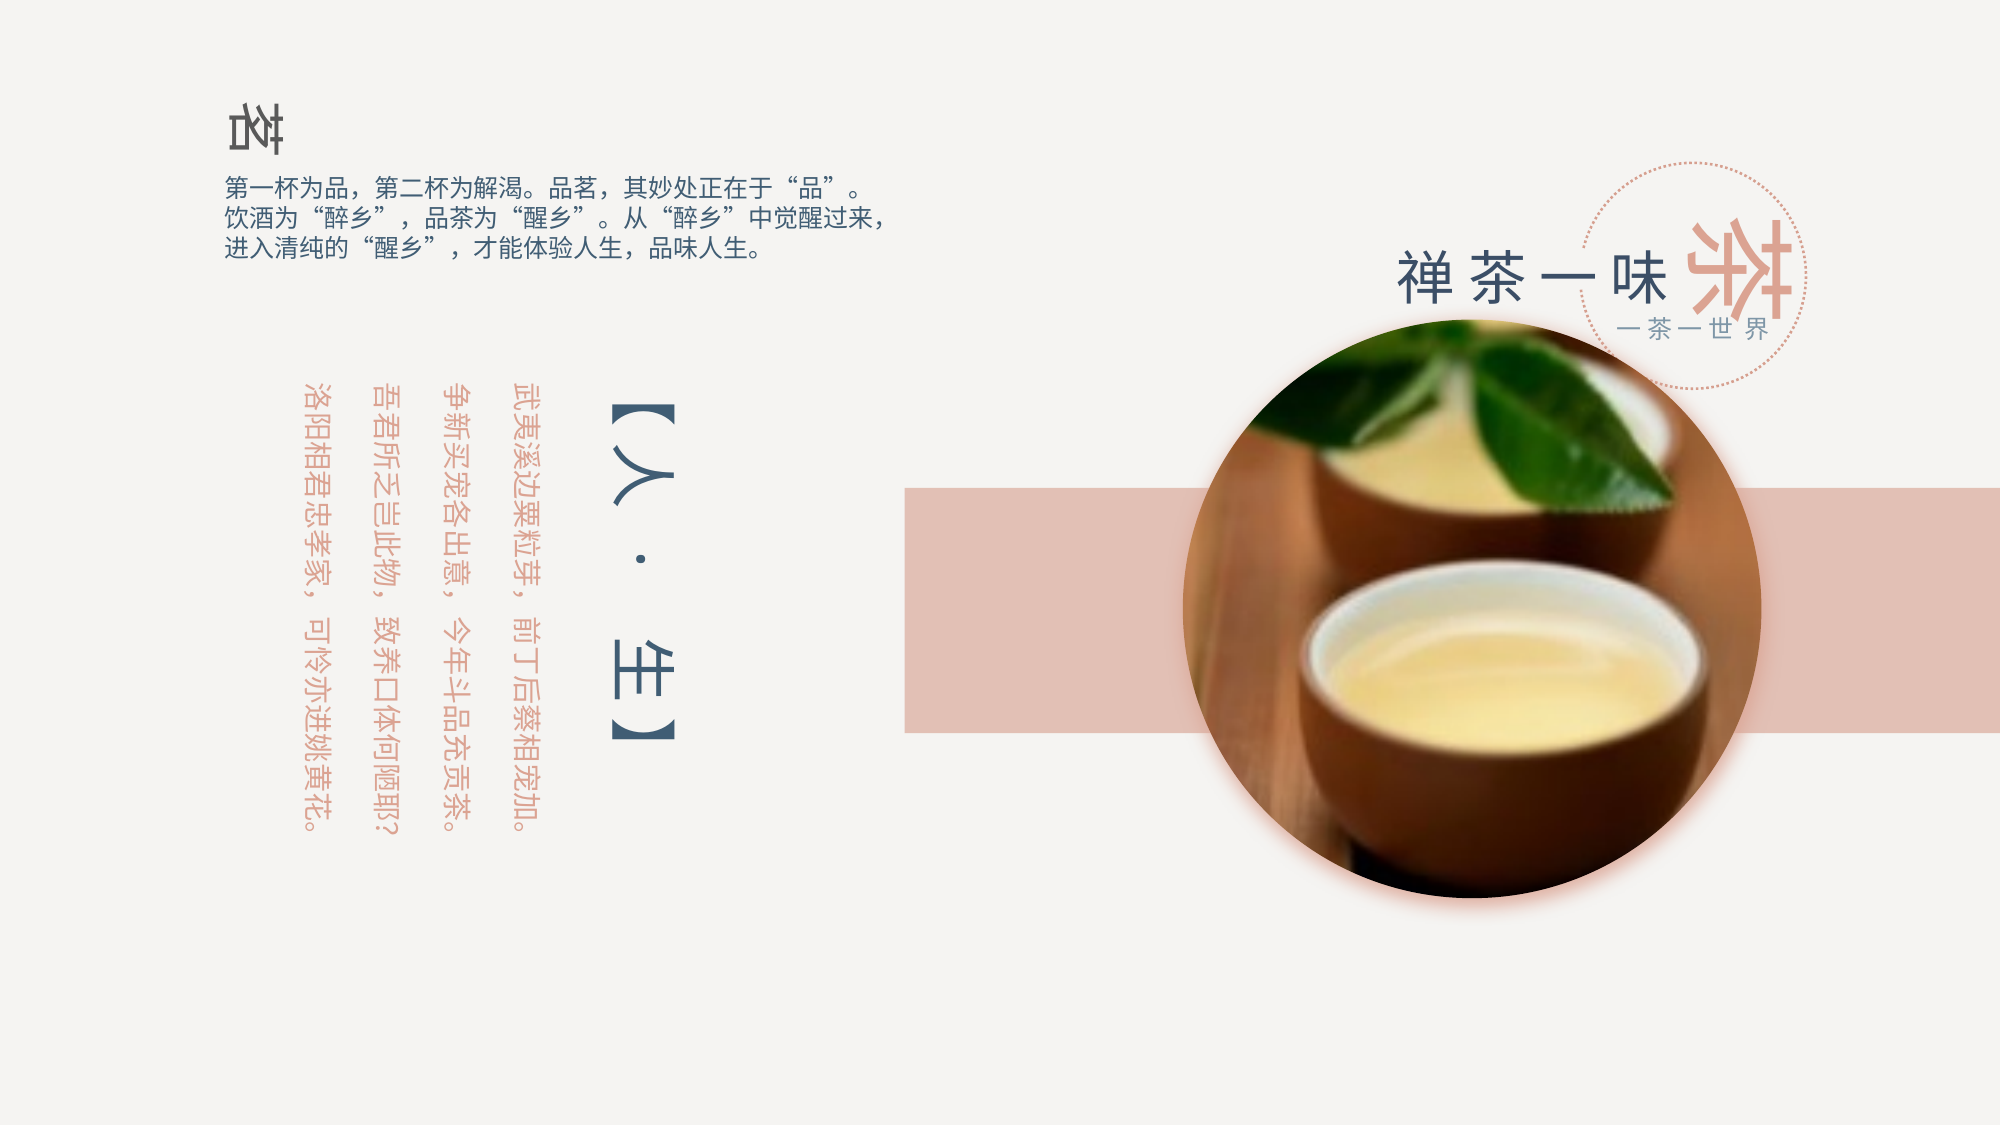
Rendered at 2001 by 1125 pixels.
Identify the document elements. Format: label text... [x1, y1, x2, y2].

text_box [1762, 351, 1779, 366]
text_box 一 茶 一 世 界 [1687, 306, 1785, 351]
text_box 茶 [1650, 198, 1818, 328]
text_box 茗 [199, 85, 301, 160]
text_box [1762, 487, 2000, 734]
picture [1182, 319, 1762, 899]
text_box 武夷溪边粟粒芽，前丁后蔡相宠加。 争新买宠各出意，今年斗品充贡茶。 吾君所乏岂此物，致养口体何陋耶？ 洛阳相君忠孝家，可怜亦进姚黄花。 [240, 368, 554, 862]
text_box [1785, 328, 1794, 342]
text_box 【 人 · 生 】 [581, 345, 693, 841]
text_box [904, 487, 1182, 734]
text_box [1587, 162, 1776, 233]
text_box 第一杯为品，第二杯为解渴。品茗，其妙处正在于“品”。 饮酒为“醉乡”，品茶为“醒乡”。从“醉乡”中觉醒过来， 进入清纯的“醒乡”，才能体验人生，品味人生。 [209, 165, 915, 271]
text_box 禅 茶 一 味 [1382, 233, 1687, 319]
